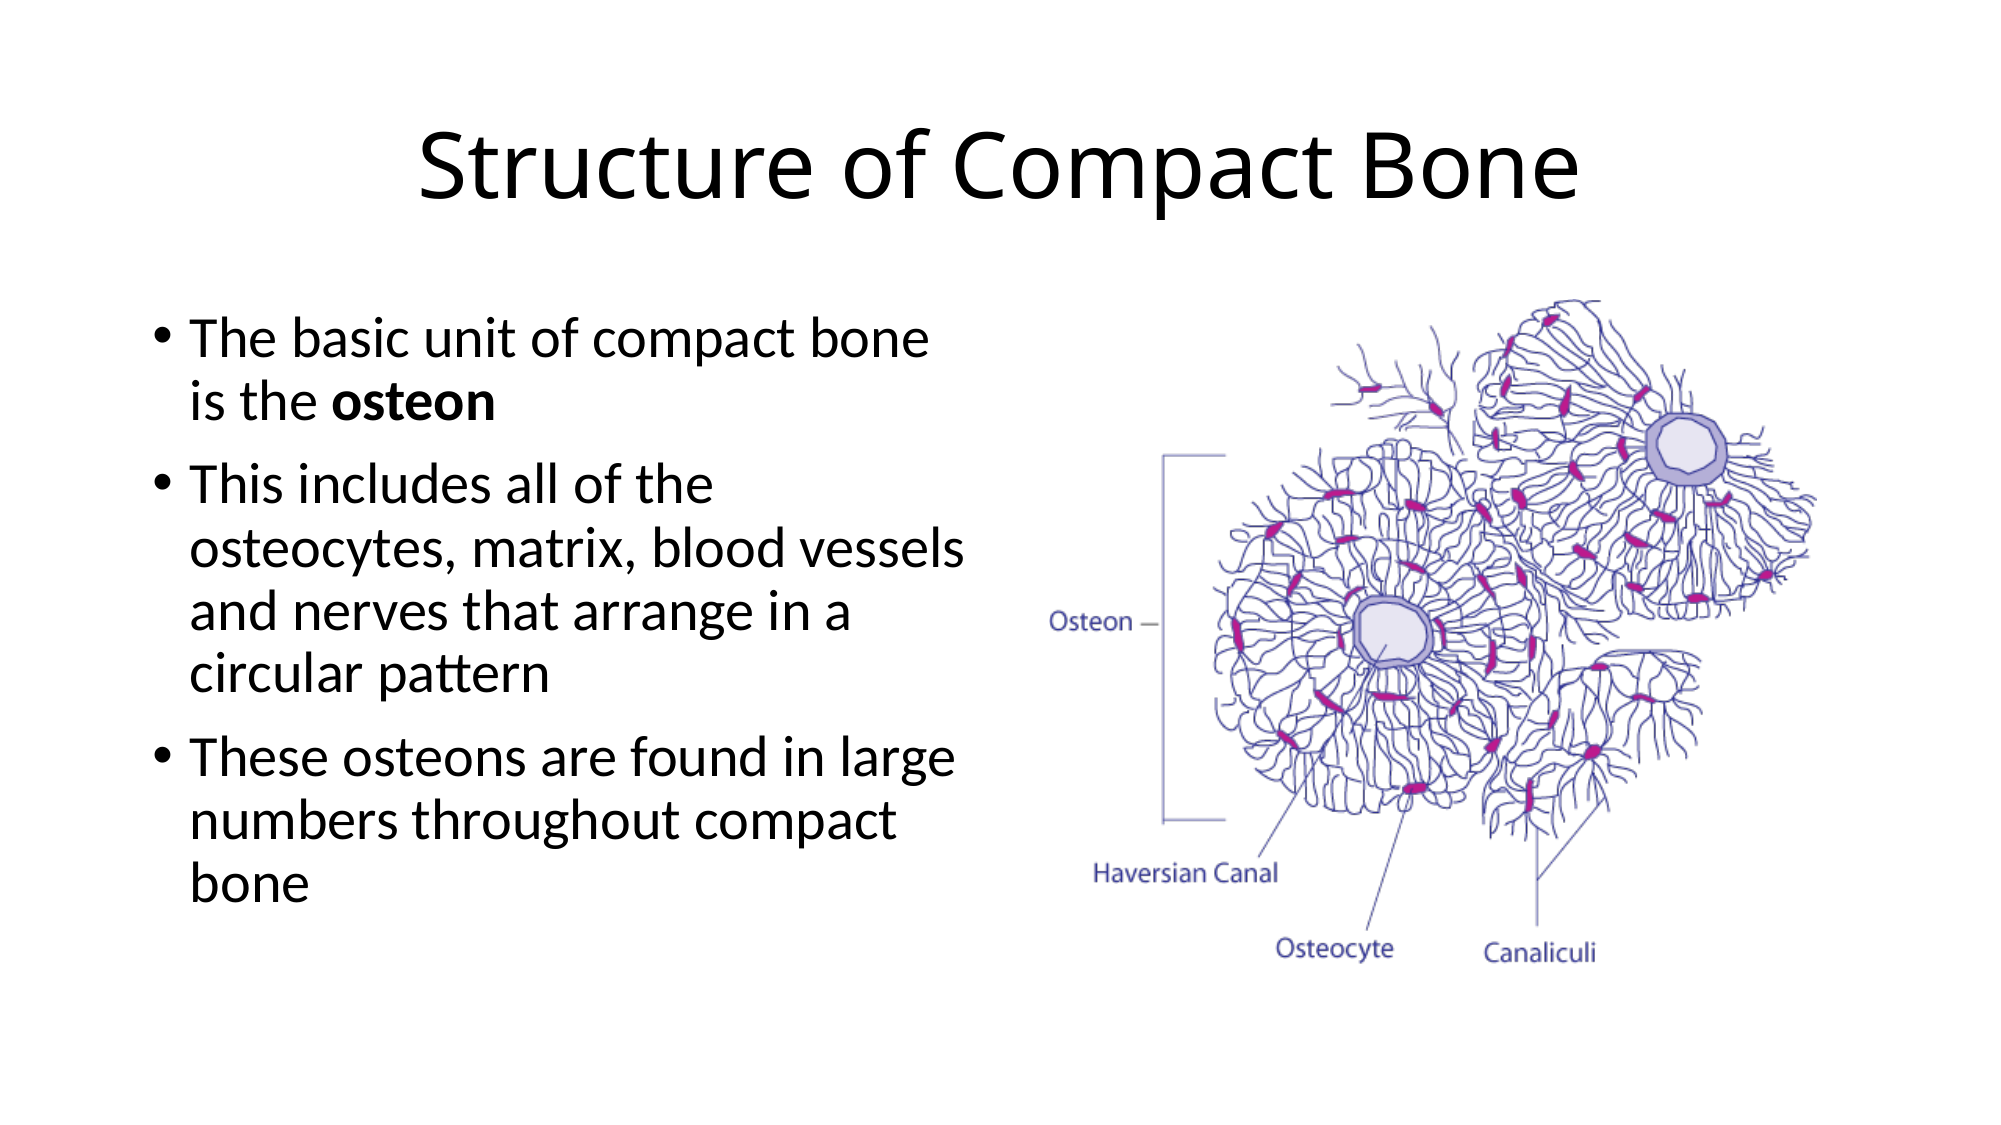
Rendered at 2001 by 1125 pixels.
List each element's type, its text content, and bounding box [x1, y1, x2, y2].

list The basic unit of compact bone is the osteon This includes all of the osteocytes, matrix, blood vessels and nerves that arrange in a circular pattern These osteons are found in large numbers throughout compact bone [137, 299, 988, 1014]
title Structure of Compact Bone [137, 59, 1863, 278]
picture [1049, 299, 1817, 970]
